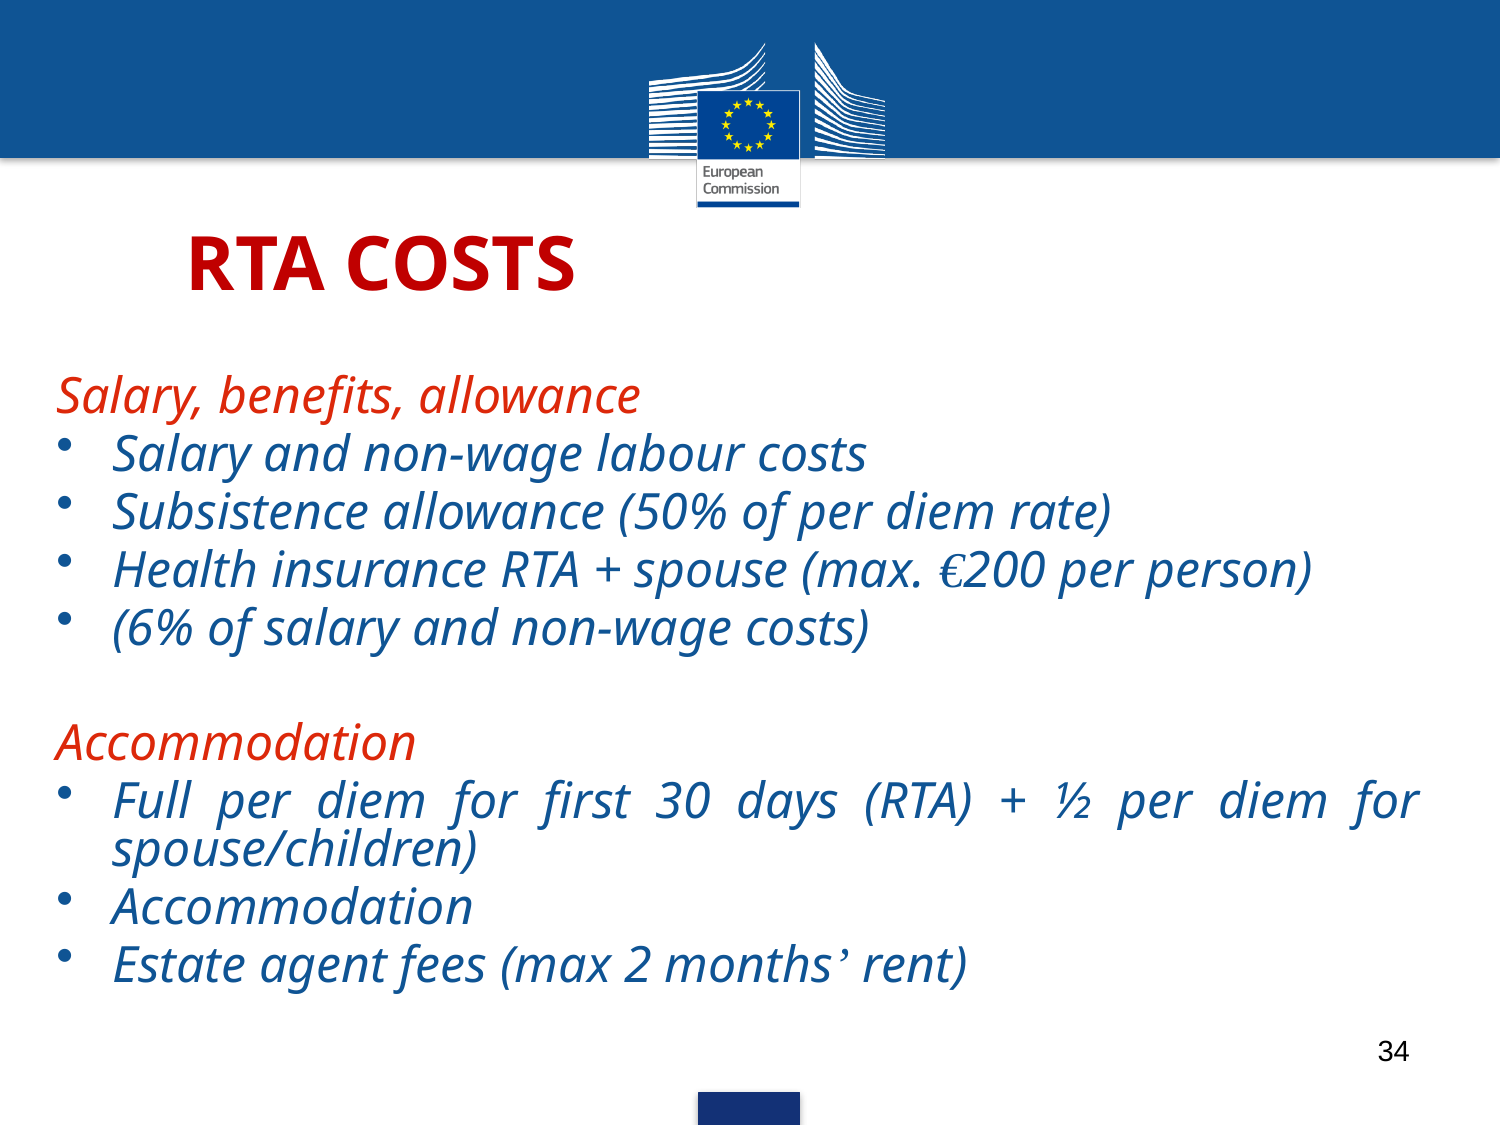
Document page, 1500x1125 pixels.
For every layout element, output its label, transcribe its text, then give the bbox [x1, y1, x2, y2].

picture [649, 42, 885, 184]
slide_number 34 [1074, 1024, 1425, 1103]
list Salary, benefits, allowance Salary and non-wage labour costs Subsistence allowance (50% of per diem rate) Health insurance RTA + spouse (max. €200 per person) (6% of salary and non-wage costs) Accommodation Full per diem for first 30 days (RTA) + ½ per diem for spouse/children) Accommodation Estate agent fees (max 2 months’ rent) [41, 278, 1436, 1063]
text_box RTA COSTS [112, 184, 1388, 337]
